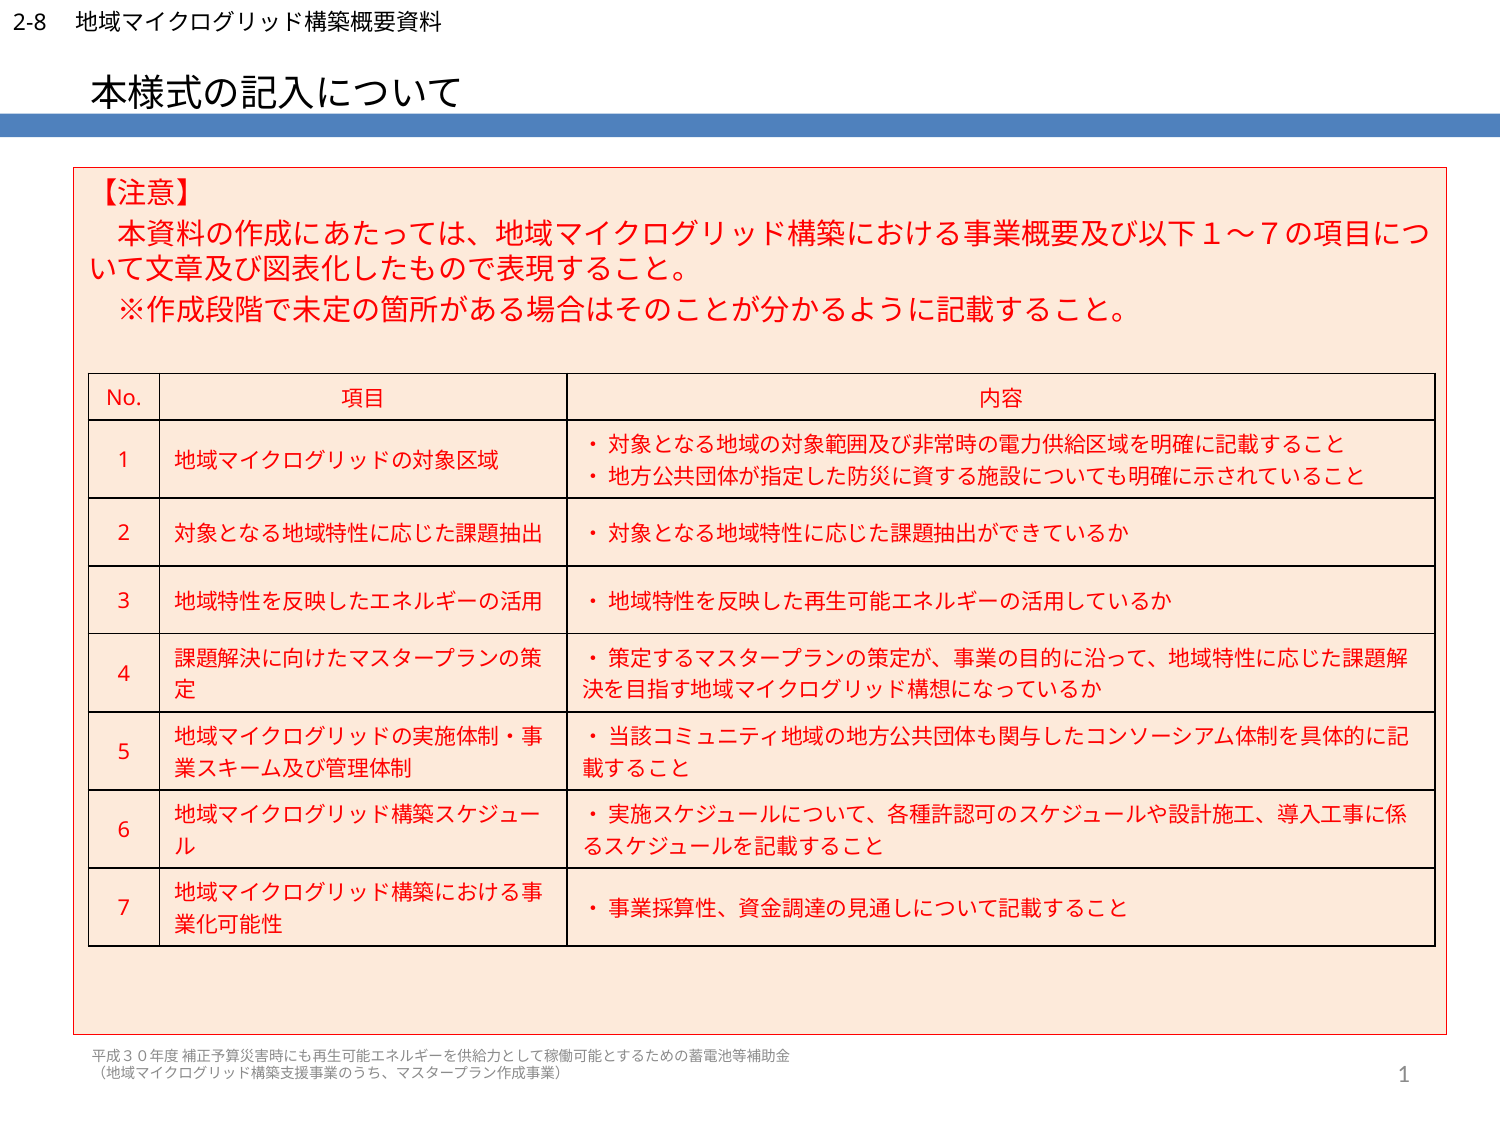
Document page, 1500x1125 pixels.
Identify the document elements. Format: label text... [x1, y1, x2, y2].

table_cell 地域マイクログリッドの実施体制・事業スキーム及び管理体制 [160, 713, 566, 789]
table_cell 2 [89, 499, 159, 565]
text_box 平成３０年度 補正予算災害時にも再生可能エネルギーを供給力として稼働可能とするための蓄電池等補助金 （地域マイクログリッド構築支援事業のうち、マスタープラン作成事業） [76, 1042, 988, 1103]
table_header 項目 [160, 374, 566, 419]
list 【注意】 本資料の作成にあたっては、地域マイクログリッド構築における事業概要及び以下１～７の項目について文章及び図表化したもので表現すること。 ※作成段階で未定の箇所がある場合はそのことが分かるように記載すること。 [73, 167, 1447, 1035]
table_cell ・ 実施スケジュールについて、各種許認可のスケジュールや設計施工、導入工事に係るスケジュールを記載すること [568, 791, 1434, 867]
text_box 2-8 地域マイクログリッド構築概要資料 [0, 0, 467, 61]
table_cell 5 [89, 713, 159, 789]
table_cell 3 [89, 567, 159, 633]
table_cell ・ 当該コミュニティ地域の地方公共団体も関与したコンソーシアム体制を具体的に記載すること [568, 713, 1434, 789]
table_cell 地域マイクログリッドの対象区域 [160, 421, 566, 497]
table_cell 6 [89, 791, 159, 867]
table_cell ・ 事業採算性、資金調達の見通しについて記載すること [568, 869, 1434, 945]
table_header 内容 [568, 374, 1434, 419]
table_cell 課題解決に向けたマスタープランの策定 [160, 634, 566, 711]
table_cell 対象となる地域特性に応じた課題抽出 [160, 499, 566, 565]
table_cell ・ 対象となる地域の対象範囲及び非常時の電力供給区域を明確に記載すること ・ 地方公共団体が指定した防災に資する施設についても明確に示されていること [568, 421, 1434, 497]
table_cell 4 [89, 634, 159, 711]
table_cell 地域マイクログリッド構築スケジュール [160, 791, 566, 867]
title 本様式の記入について [75, 45, 1425, 138]
slide_number 1 [1074, 1042, 1425, 1103]
table_cell ・ 地域特性を反映した再生可能エネルギーの活用しているか [568, 567, 1434, 633]
table_cell 7 [89, 869, 159, 945]
table_cell ・ 対象となる地域特性に応じた課題抽出ができているか [568, 499, 1434, 565]
table_cell 1 [89, 421, 159, 497]
table_header No. [89, 374, 159, 419]
table_cell 地域マイクログリッド構築における事業化可能性 [160, 869, 566, 945]
table_cell 地域特性を反映したエネルギーの活用 [160, 567, 566, 633]
table_cell ・ 策定するマスタープランの策定が、事業の目的に沿って、地域特性に応じた課題解決を目指す地域マイクログリッド構想になっているか [568, 634, 1434, 711]
